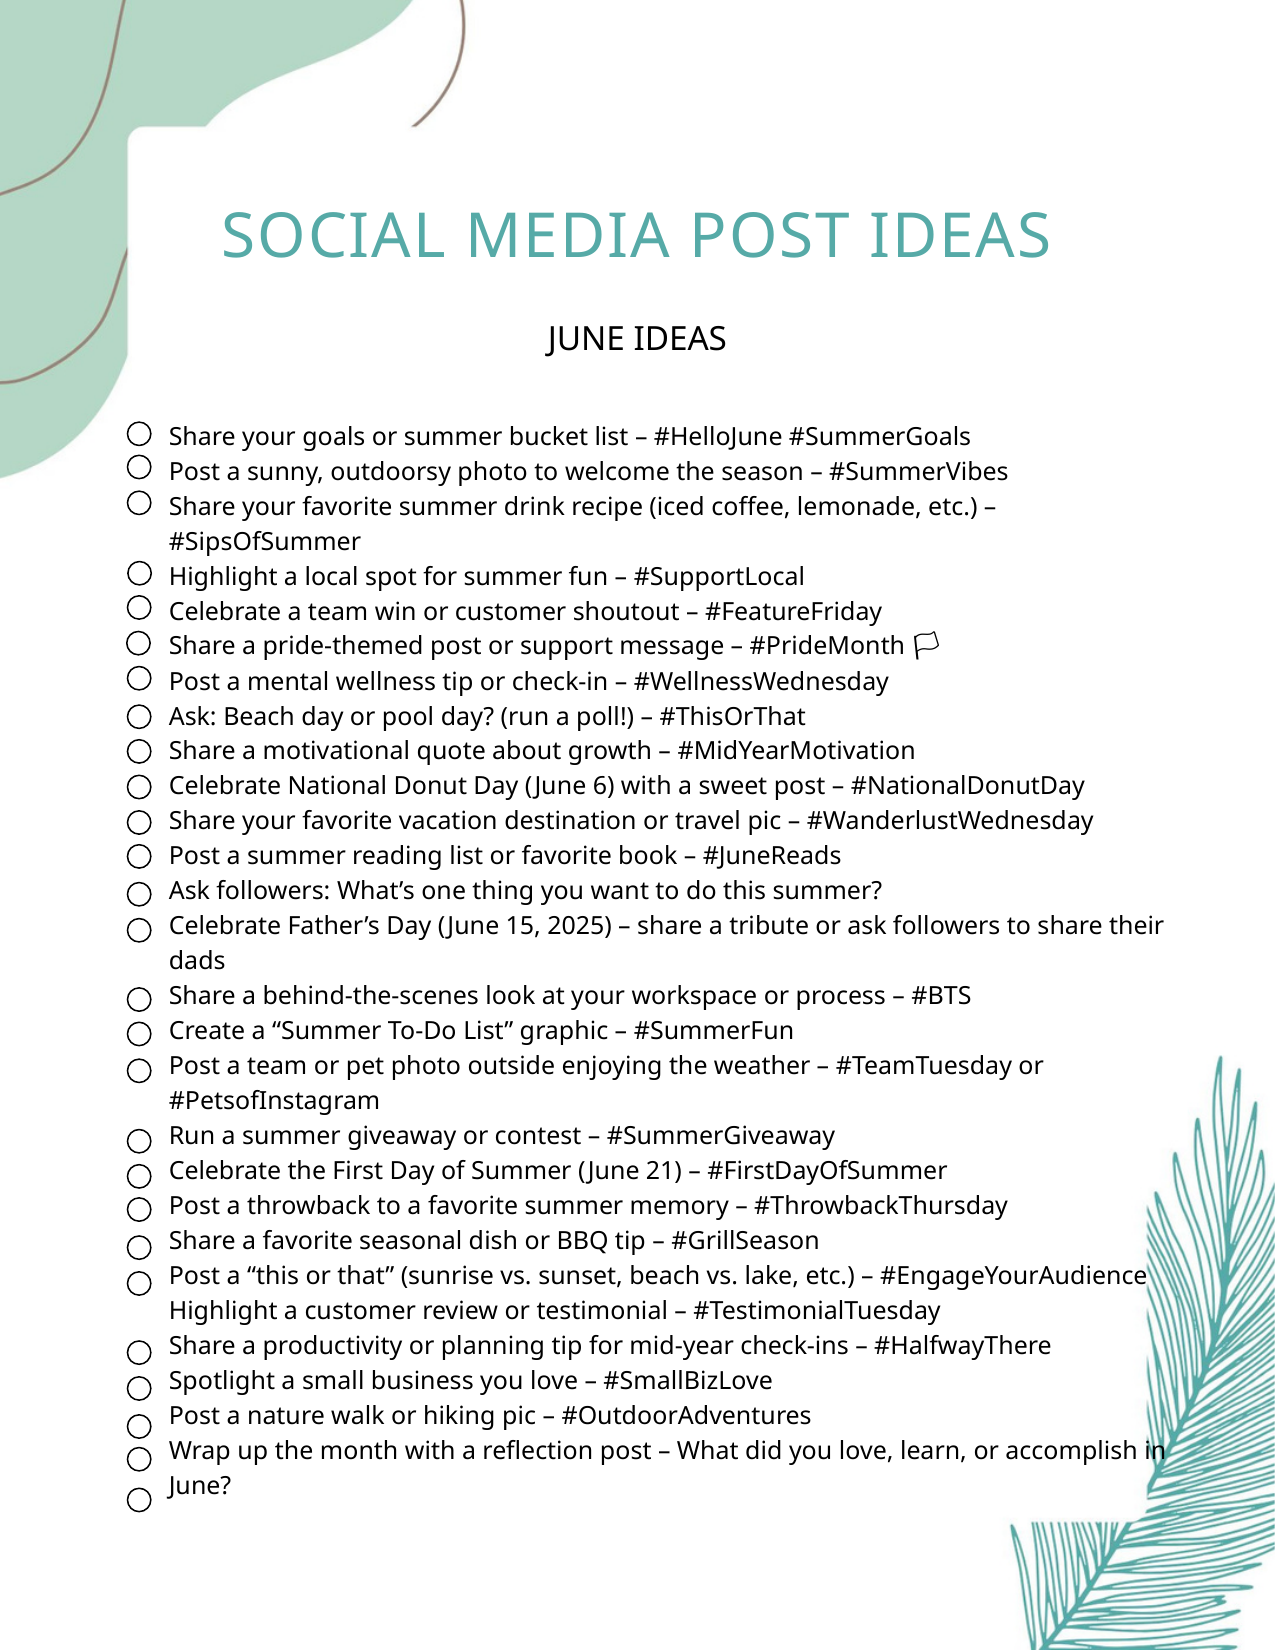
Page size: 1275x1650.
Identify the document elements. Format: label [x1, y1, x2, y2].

text_box [0, 0, 1275, 1650]
